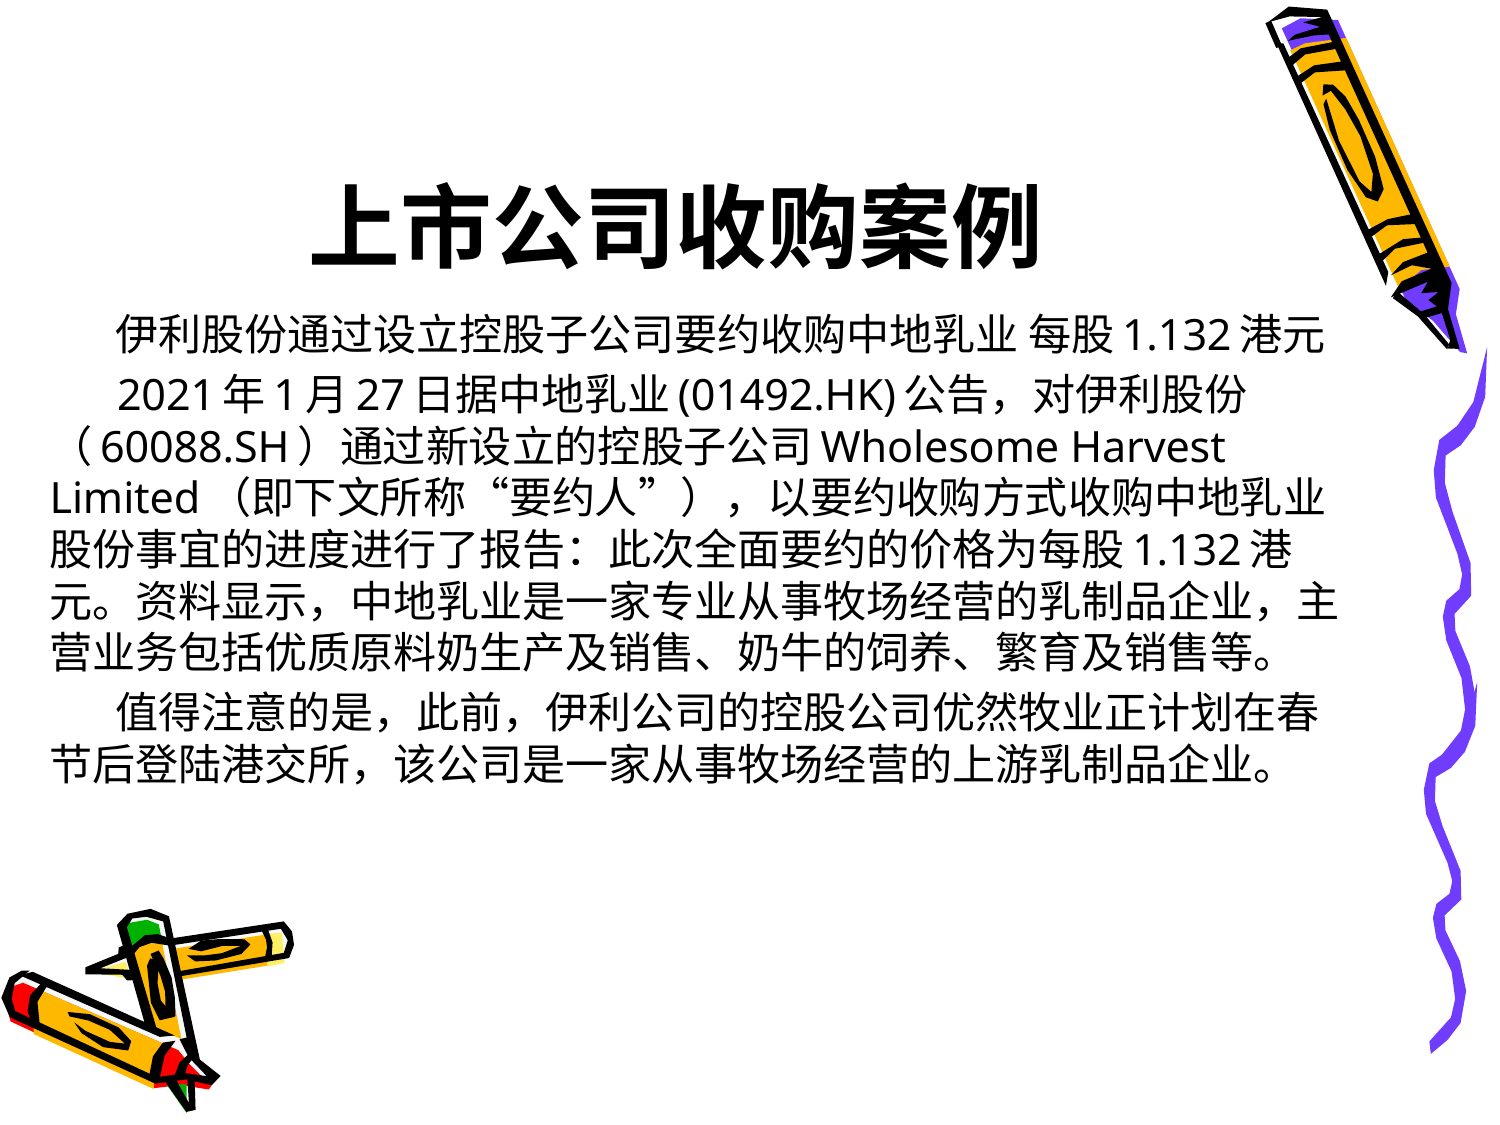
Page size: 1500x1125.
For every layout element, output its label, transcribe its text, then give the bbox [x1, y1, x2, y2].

list 伊利股份通过设立控股子公司要约收购中地乳业 每股1.132港元 2021年1月27日据中地乳业(01492.HK)公告，对伊利股份（60088.SH）通过新设立的控股子公司Wholesome Harvest Limited（即下文所称“要约人”），以要约收购方式收购中地乳业股份事宜的进度进行了报告：此次全面要约的价格为每股1.132港元。资料显示，中地乳业是一家专业从事牧场经营的乳制品企业，主营业务包括优质原料奶生产及销售、奶牛的饲养、繁育及销售等。 值得注意的是，此前，伊利公司的控股公司优然牧业正计划在春节后登陆港交所，该公司是一家从事牧场经营的上游乳制品企业。 [34, 299, 1376, 901]
title 上市公司收购案例 [112, 24, 1240, 288]
